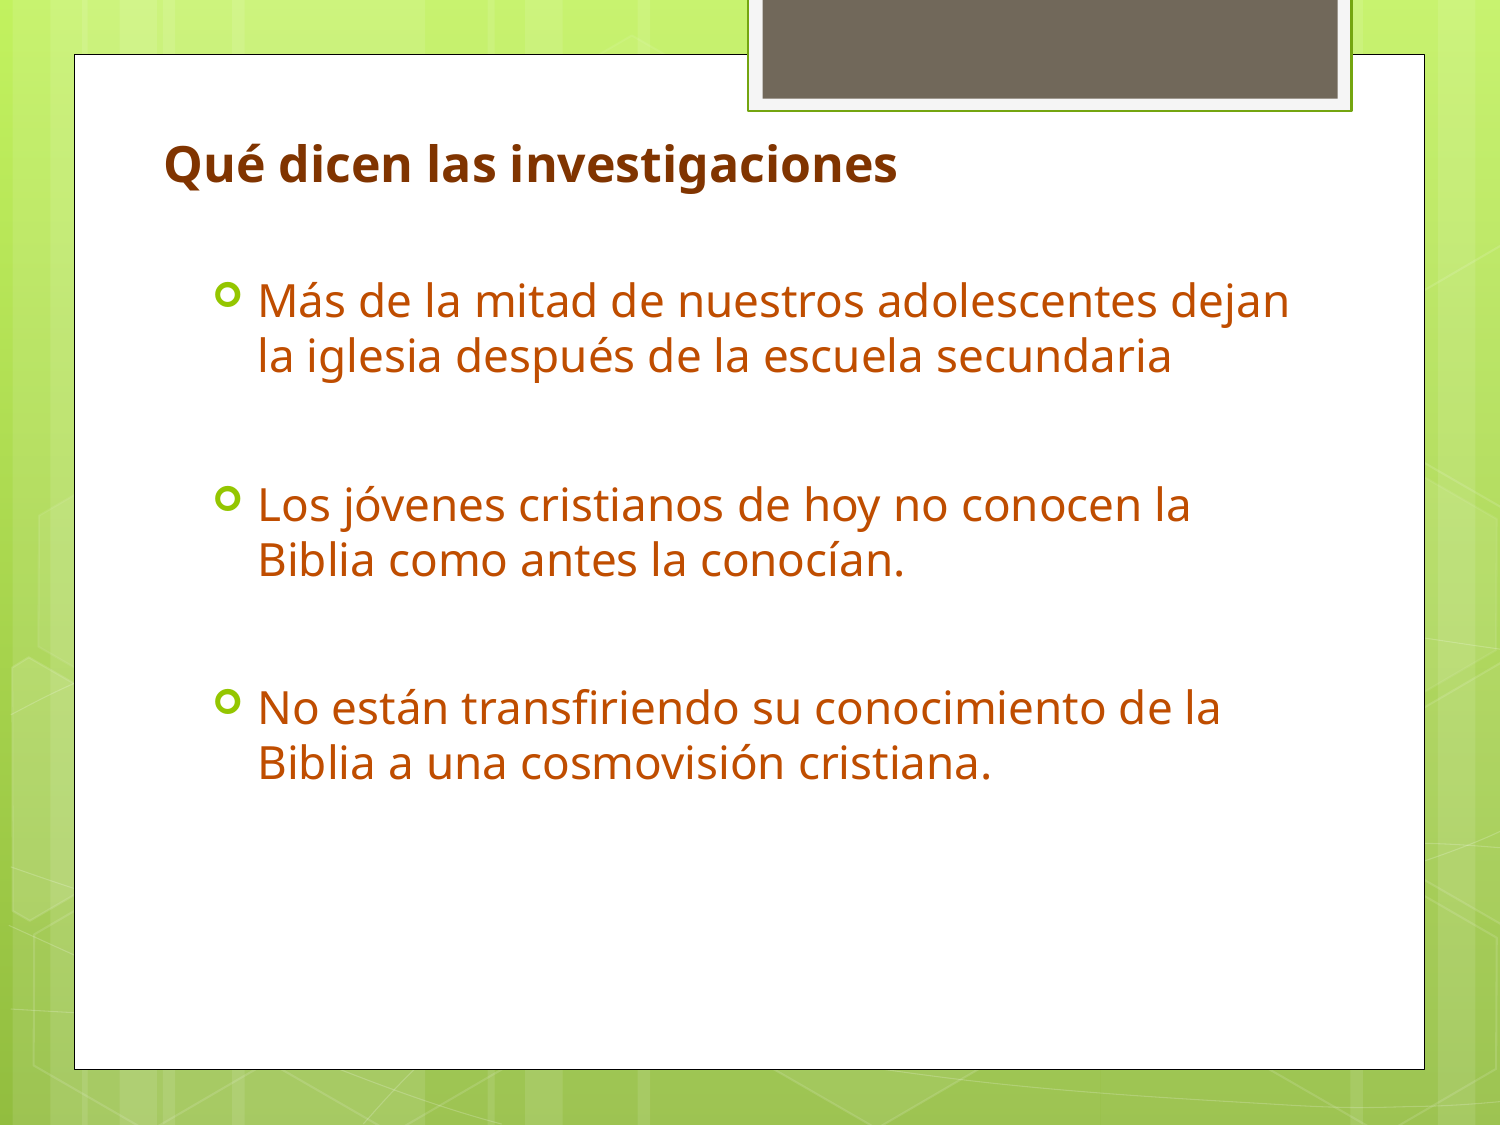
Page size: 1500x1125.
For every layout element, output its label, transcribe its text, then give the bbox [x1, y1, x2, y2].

list Qué dicen las investigaciones Más de la mitad de nuestros adolescentes dejan la iglesia después de la escuela secundaria Los jóvenes cristianos de hoy no conocen la Biblia como antes la conocían. No están transfiriendo su conocimiento de la Biblia a una cosmovisión cristiana. [137, 125, 1329, 1013]
